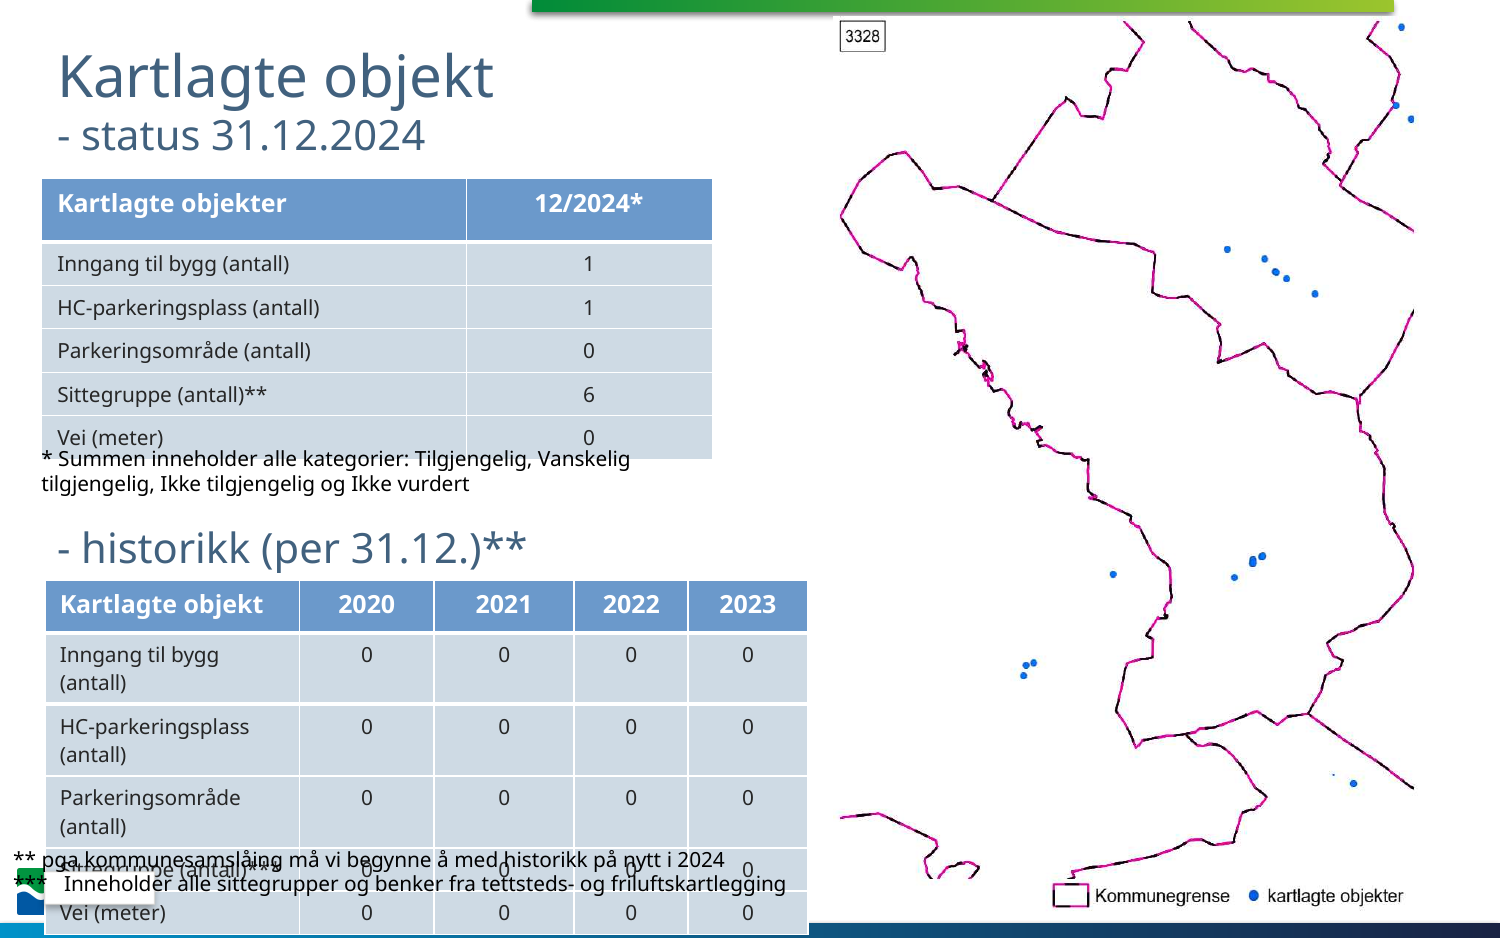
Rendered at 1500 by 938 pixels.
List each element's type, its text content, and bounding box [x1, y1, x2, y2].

table_cell 0 [300, 635, 433, 702]
table_header Kartlagte objekter [42, 179, 466, 240]
table_header Kartlagte objekt [46, 581, 299, 631]
table_cell Sittegruppe (antall)** [42, 373, 466, 415]
table_cell 0 [467, 416, 712, 459]
table_cell 0 [689, 892, 807, 934]
table_cell Vei (meter) [46, 904, 299, 934]
table_cell 0 [689, 706, 807, 775]
table_cell 0 [689, 635, 807, 702]
table_header 2020 [300, 581, 433, 631]
table_cell Parkeringsområde (antall) [46, 777, 299, 838]
table_cell 0 [467, 329, 712, 372]
table_cell 0 [300, 777, 433, 838]
table_header 2022 [575, 581, 687, 631]
table_cell 0 [435, 635, 573, 702]
table_cell 0 [300, 904, 433, 934]
text_box - historikk (per 31.12.)** [42, 496, 828, 580]
text_box Kartlagte objekt - status 31.12.2024 [42, 24, 828, 167]
table_cell 0 [575, 635, 687, 702]
table_cell 1 [467, 244, 712, 285]
table_cell 1 [467, 286, 712, 328]
table_header 2021 [435, 581, 573, 631]
table_cell 0 [435, 706, 573, 775]
table_cell Vei (meter) [42, 416, 466, 438]
table_cell Inngang til bygg (antall) [42, 244, 466, 285]
text_box ** pga kommunesamslåing må vi begynne å med historikk på nytt i 2024 *** Inneholder alle sittegrupper og benker fra tettsteds- og friluftskartlegging [0, 838, 802, 904]
table_cell HC-parkeringsplass (antall) [42, 286, 466, 328]
table_cell 0 [300, 706, 433, 775]
table_cell 6 [467, 373, 712, 415]
table_cell Inngang til bygg (antall) [46, 635, 299, 702]
table_header 2023 [689, 581, 807, 631]
table_cell 0 [575, 706, 687, 775]
picture [833, 16, 1419, 913]
table_header 12/2024* [467, 179, 712, 240]
table_cell 0 [689, 777, 807, 847]
table_cell Parkeringsområde (antall) [42, 329, 466, 372]
table_cell 0 [802, 849, 807, 890]
table_cell 0 [435, 904, 573, 934]
table_cell HC-parkeringsplass (antall) [46, 706, 299, 775]
table_cell 0 [575, 904, 687, 934]
table_cell 0 [435, 777, 573, 838]
text_box * Summen inneholder alle kategorier: Tilgjengelig, Vanskelig tilgjengelig, Ikke tilgjengelig og Ikke vurdert [26, 438, 711, 504]
table_cell 0 [575, 777, 687, 838]
